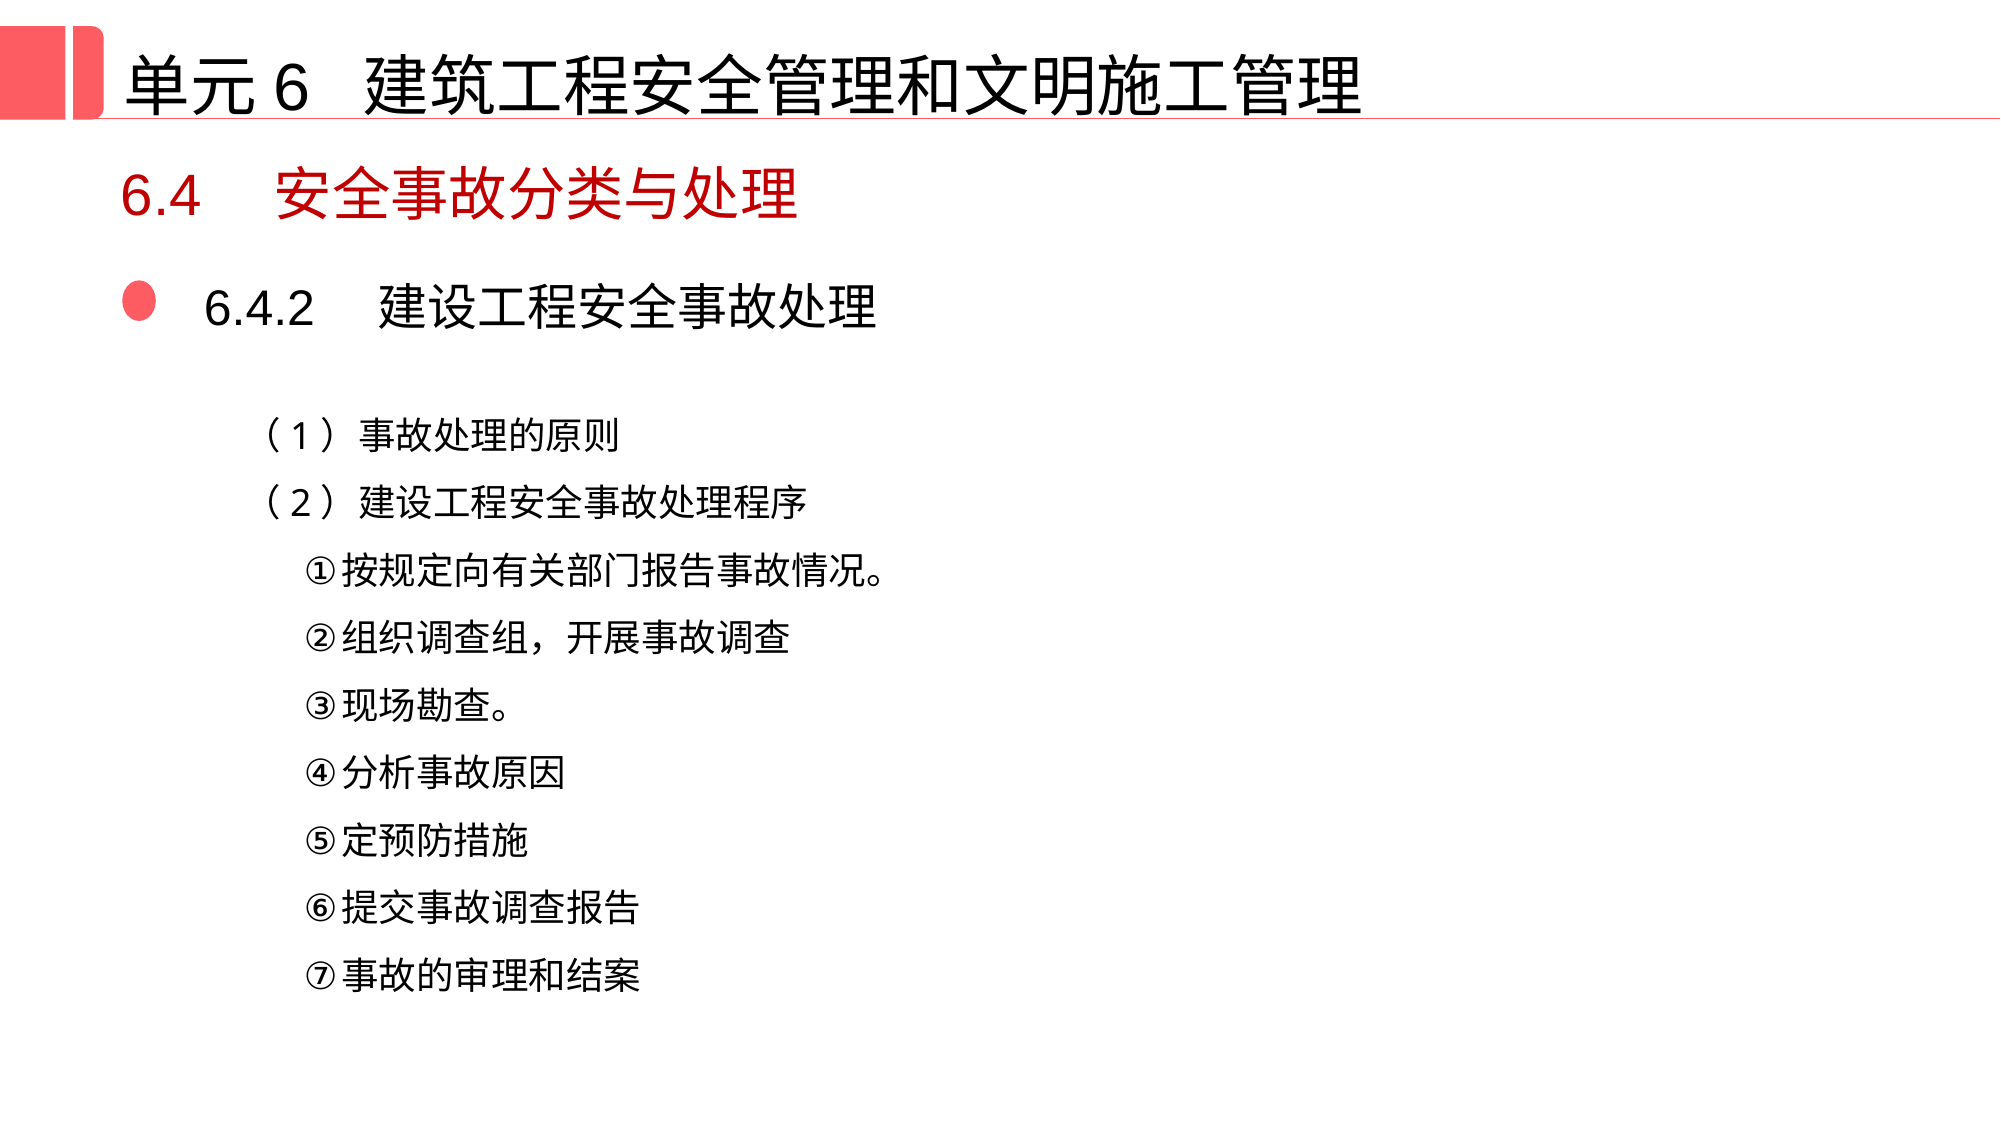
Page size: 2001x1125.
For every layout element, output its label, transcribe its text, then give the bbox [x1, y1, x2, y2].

list 单元6 建筑工程安全管理和文明施工管理 [108, 12, 1891, 248]
text_box 6.4 安全事故分类与处理 [105, 149, 814, 235]
text_box [122, 280, 156, 321]
text_box 6.4.2 建设工程安全事故处理 [189, 268, 1177, 344]
text_box （1）事故处理的原则 （2）建设工程安全事故处理程序 按规定向有关部门报告事故情况。 组织调查组，开展事故调查 现场勘查。 分析事故原因 定预防措施 提交事故调查报告 事故的审理和结案 [154, 381, 1755, 1005]
